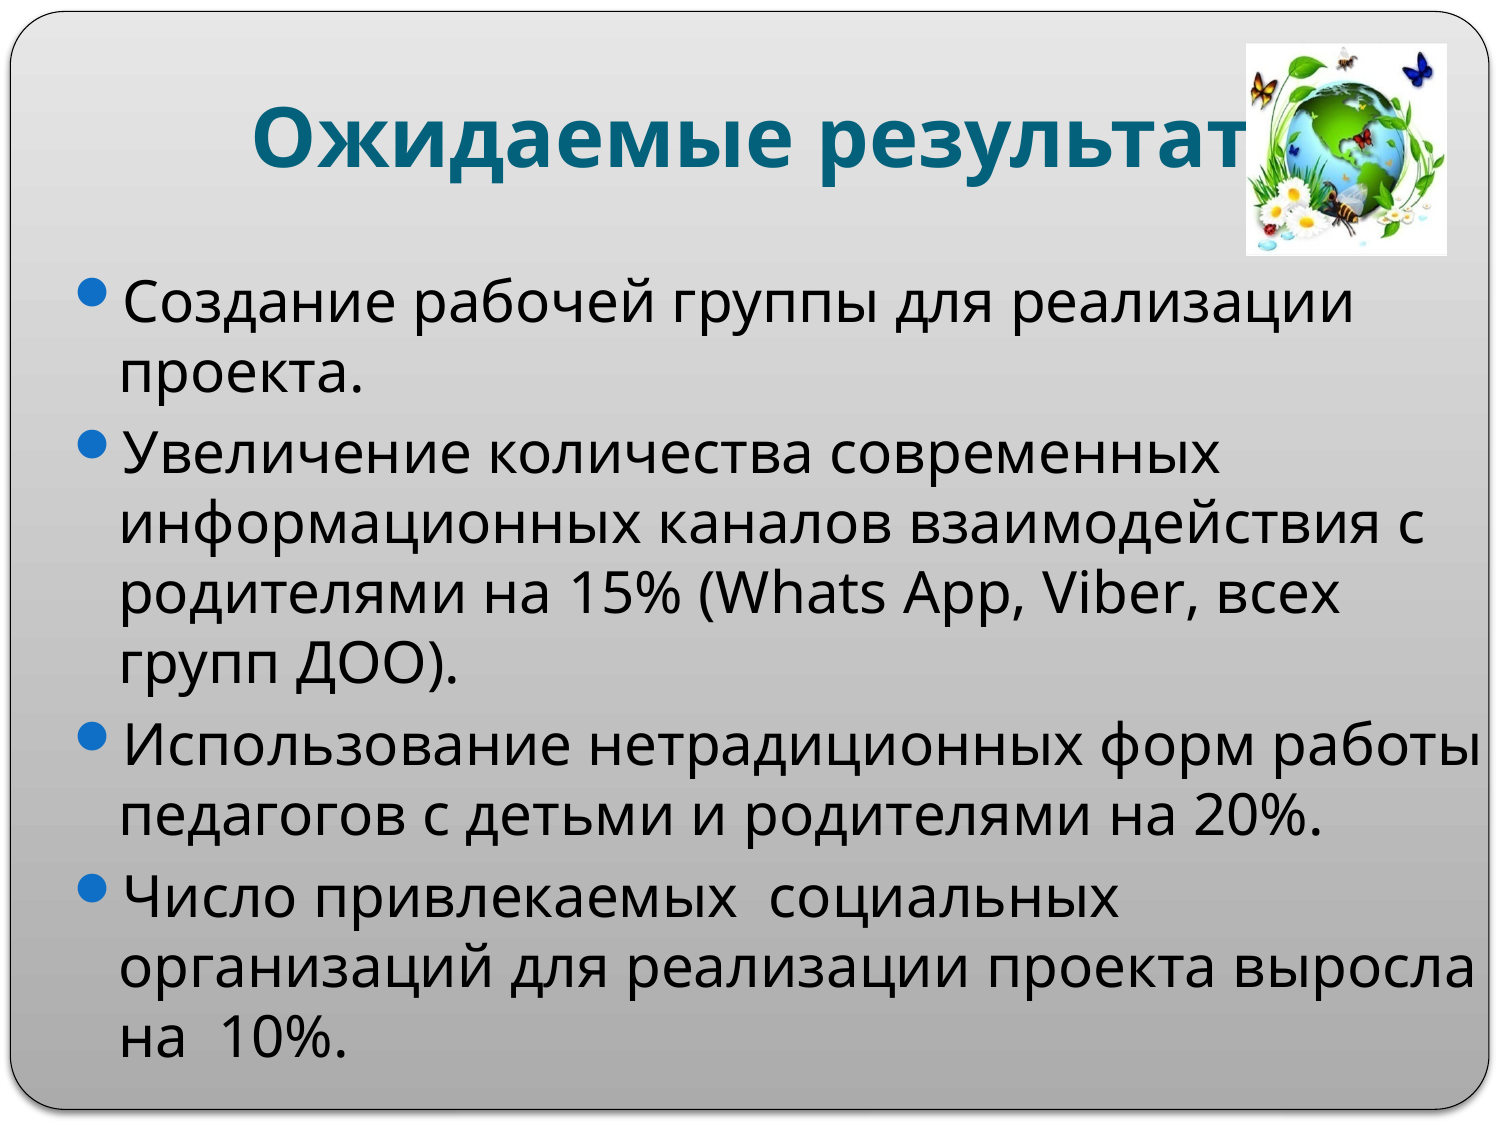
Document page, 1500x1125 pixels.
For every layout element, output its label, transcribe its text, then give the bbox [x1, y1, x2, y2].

picture [1245, 42, 1448, 256]
title Ожидаемые результаты [149, 23, 1426, 198]
list Создание рабочей группы для реализации проекта. Увеличение количества современных информационных каналов взаимодействия с родителями на 15% (Whats App, Viber, всех групп ДОО). Использование нетрадиционных форм работы педагогов с детьми и родителями на 20%. Число привлекаемых социальных организаций для реализации проекта выросла на 10%. [58, 198, 1500, 1055]
